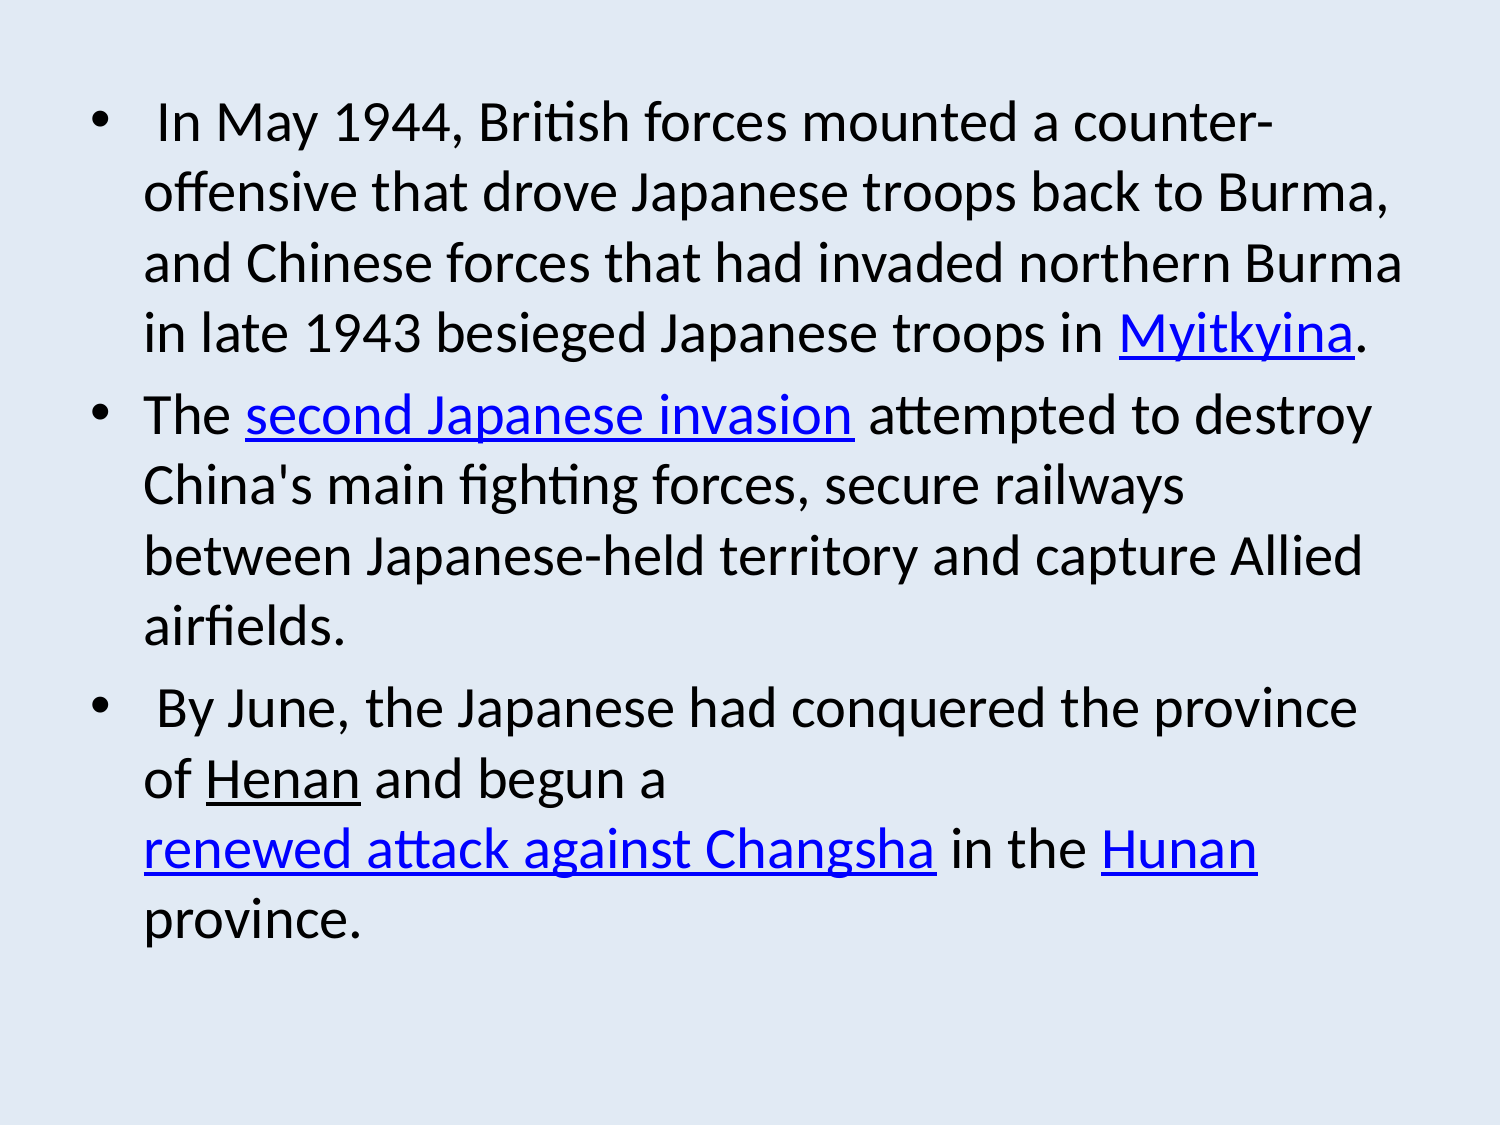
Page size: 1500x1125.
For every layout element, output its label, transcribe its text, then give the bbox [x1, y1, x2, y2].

list In May 1944, British forces mounted a counter-offensive that drove Japanese troops back to Burma, and Chinese forces that had invaded northern Burma in late 1943 besieged Japanese troops in Myitkyina. The second Japanese invasion attempted to destroy China's main fighting forces, secure railways between Japanese-held territory and capture Allied airfields. By June, the Japanese had conquered the province of Henan and begun a renewed attack against Changsha in the Hunan province. [75, 75, 1425, 1005]
